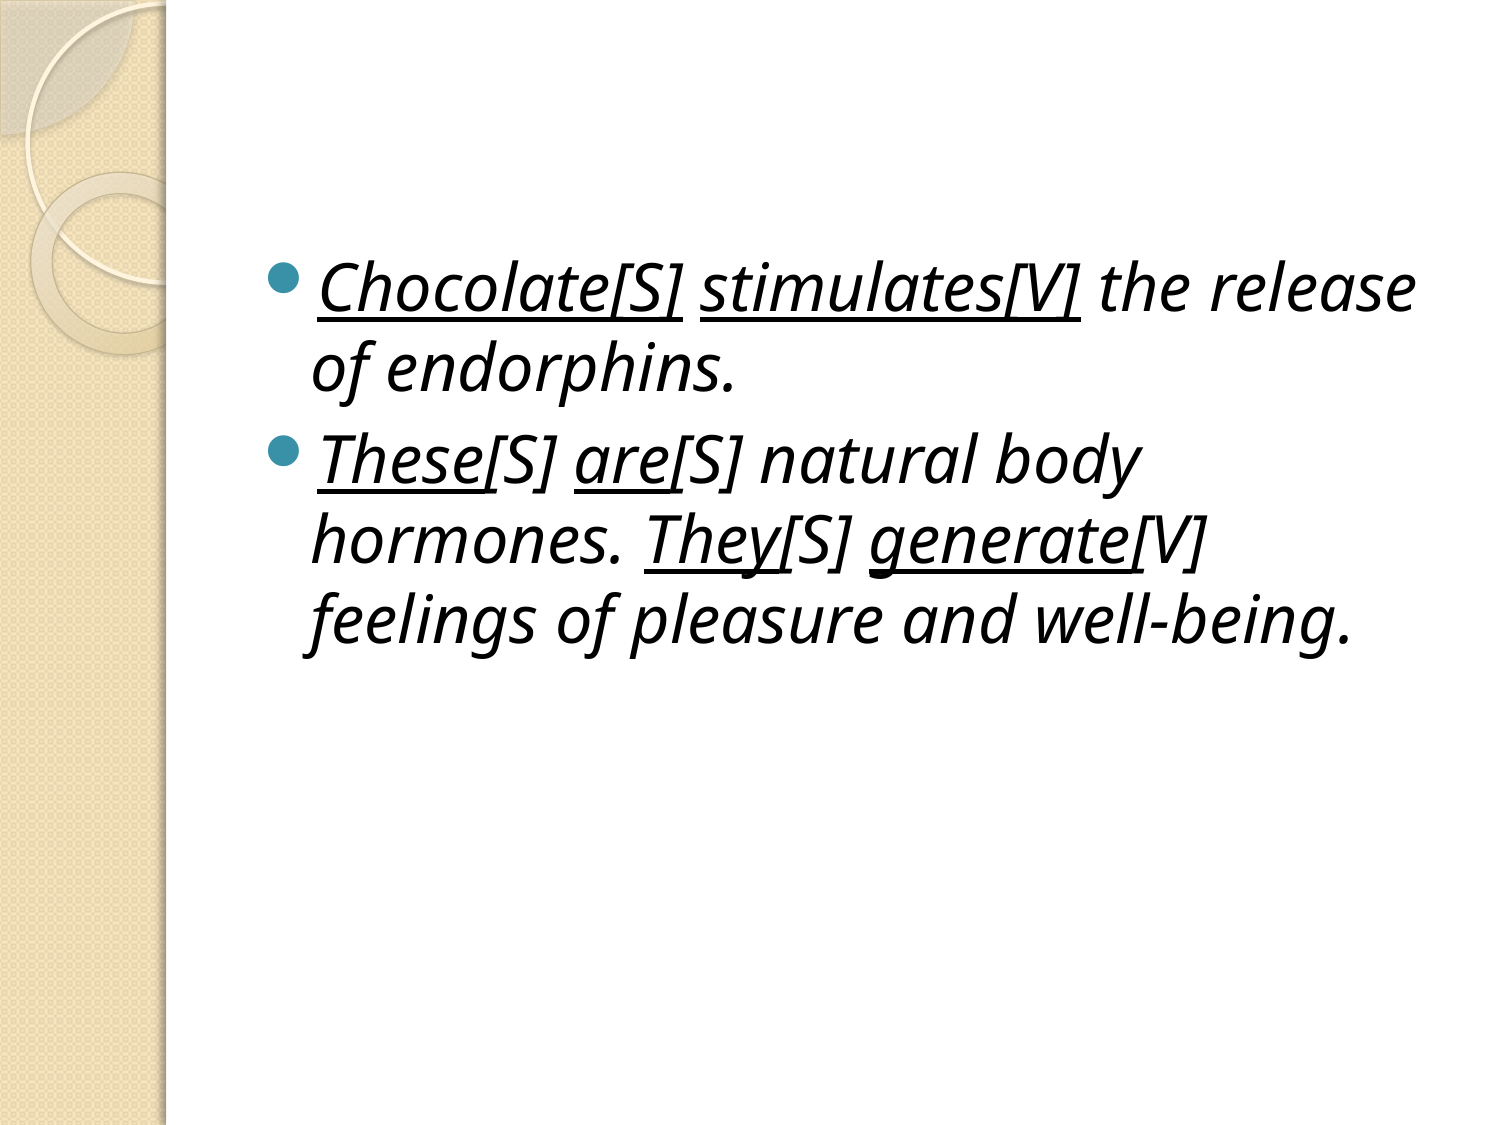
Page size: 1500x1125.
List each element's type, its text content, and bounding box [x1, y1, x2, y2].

list Chocolate[S] stimulates[V] the release of endorphins. These[S] are[S] natural body hormones. They[S] generate[V] feelings of pleasure and well-being. [235, 237, 1466, 1025]
